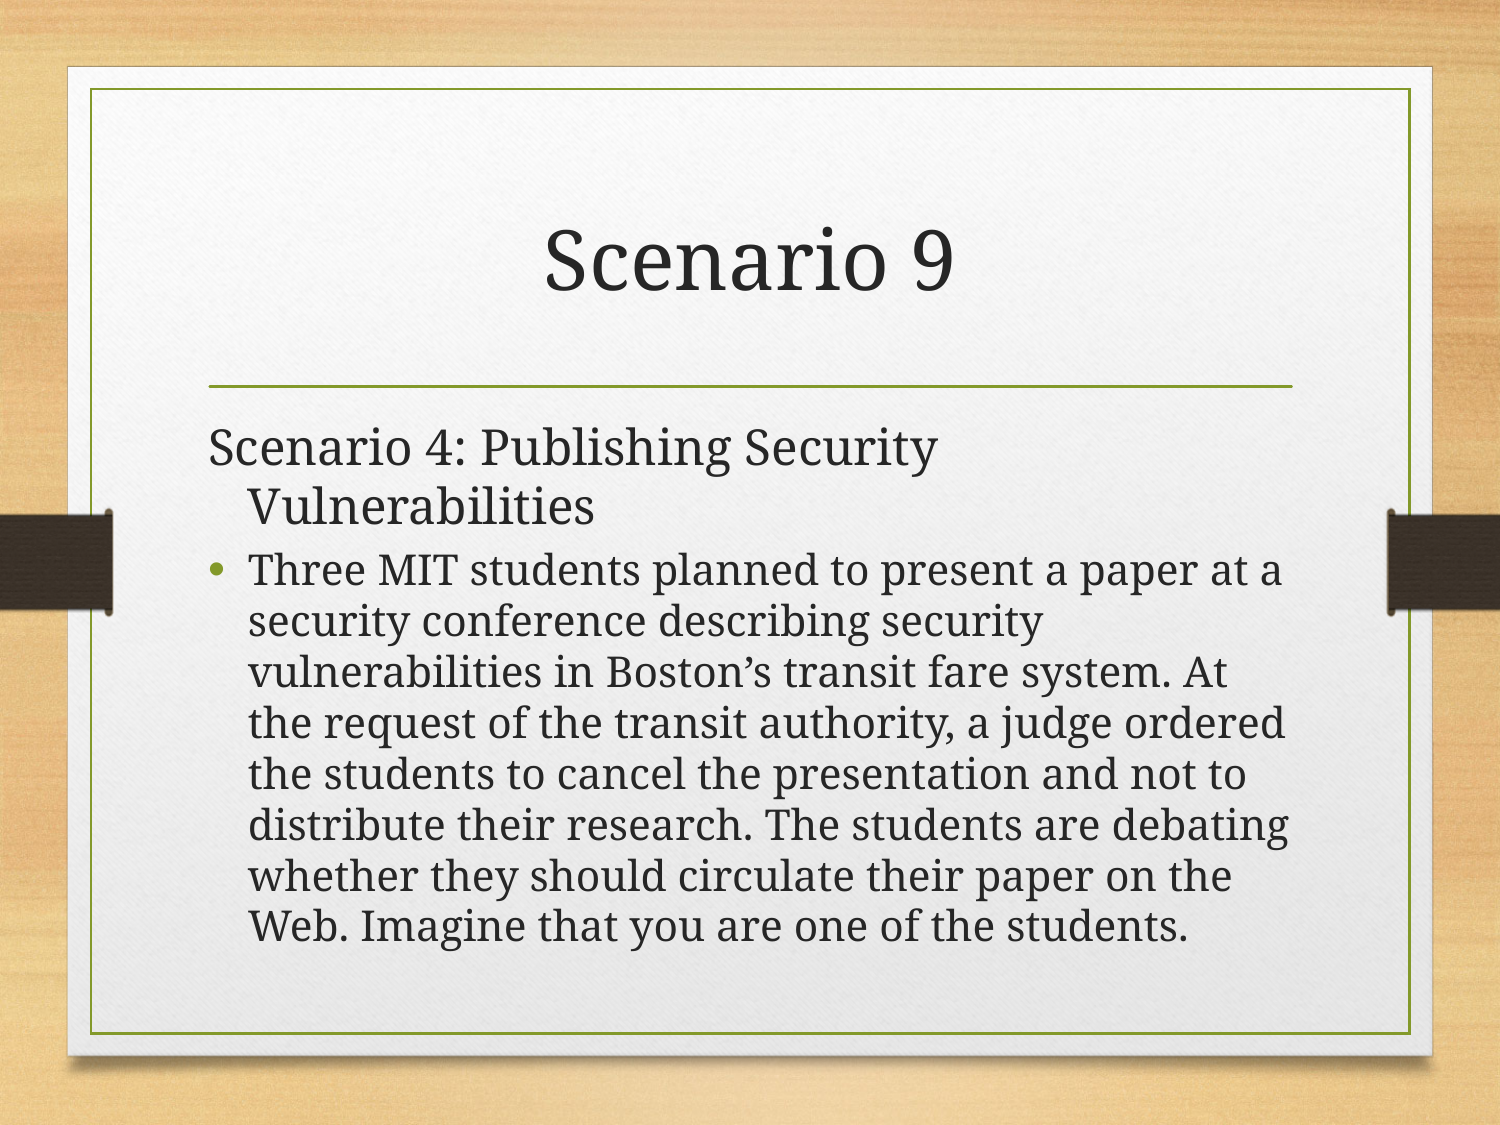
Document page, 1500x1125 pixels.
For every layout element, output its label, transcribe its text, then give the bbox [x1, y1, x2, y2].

picture [0, 0, 1500, 1125]
title Scenario 9 [193, 150, 1309, 365]
list Scenario 4: Publishing Security Vulnerabilities Three MIT students planned to present a paper at a security conference describing security vulnerabilities in Boston’s transit fare system. At the request of the transit authority, a judge ordered the students to cancel the presentation and not to distribute their research. The students are debating whether they should circulate their paper on the Web. Imagine that you are one of the students. [193, 408, 1309, 974]
